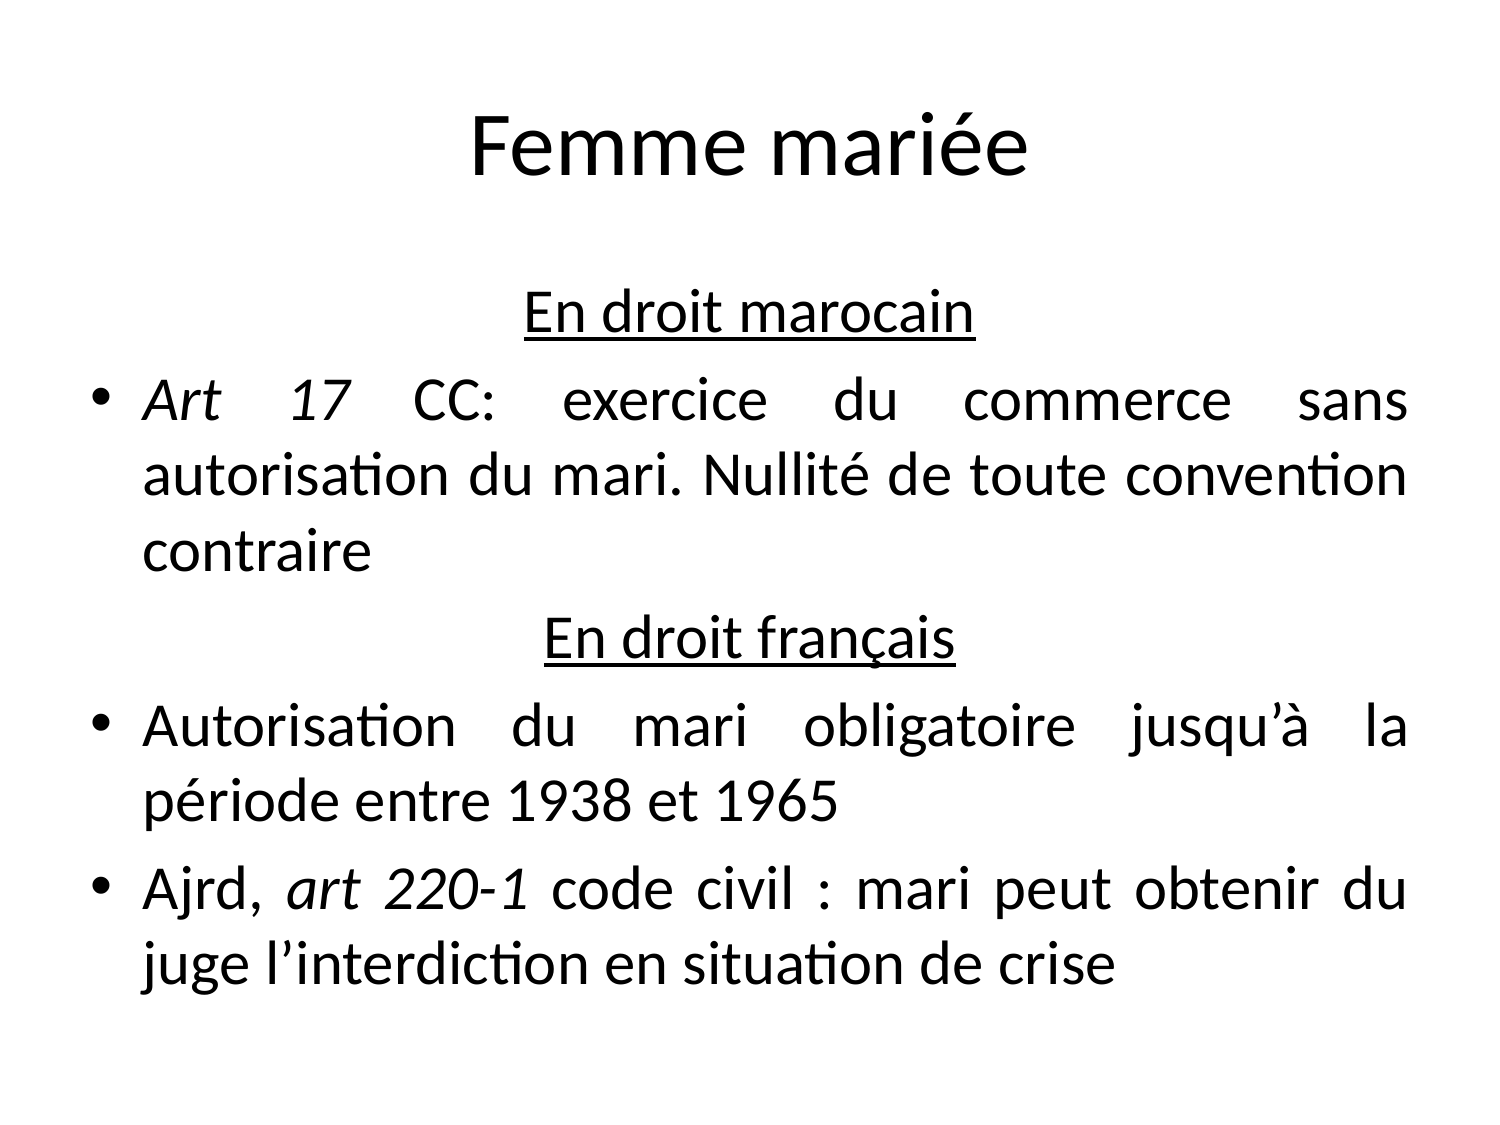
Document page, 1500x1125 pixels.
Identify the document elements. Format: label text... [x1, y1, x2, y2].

list En droit marocain Art 17 CC: exercice du commerce sans autorisation du mari. Nullité de toute convention contraire En droit français Autorisation du mari obligatoire jusqu’à la période entre 1938 et 1965 Ajrd, art 220-1 code civil : mari peut obtenir du juge l’interdiction en situation de crise [75, 262, 1425, 1005]
title Femme mariée [75, 45, 1425, 233]
